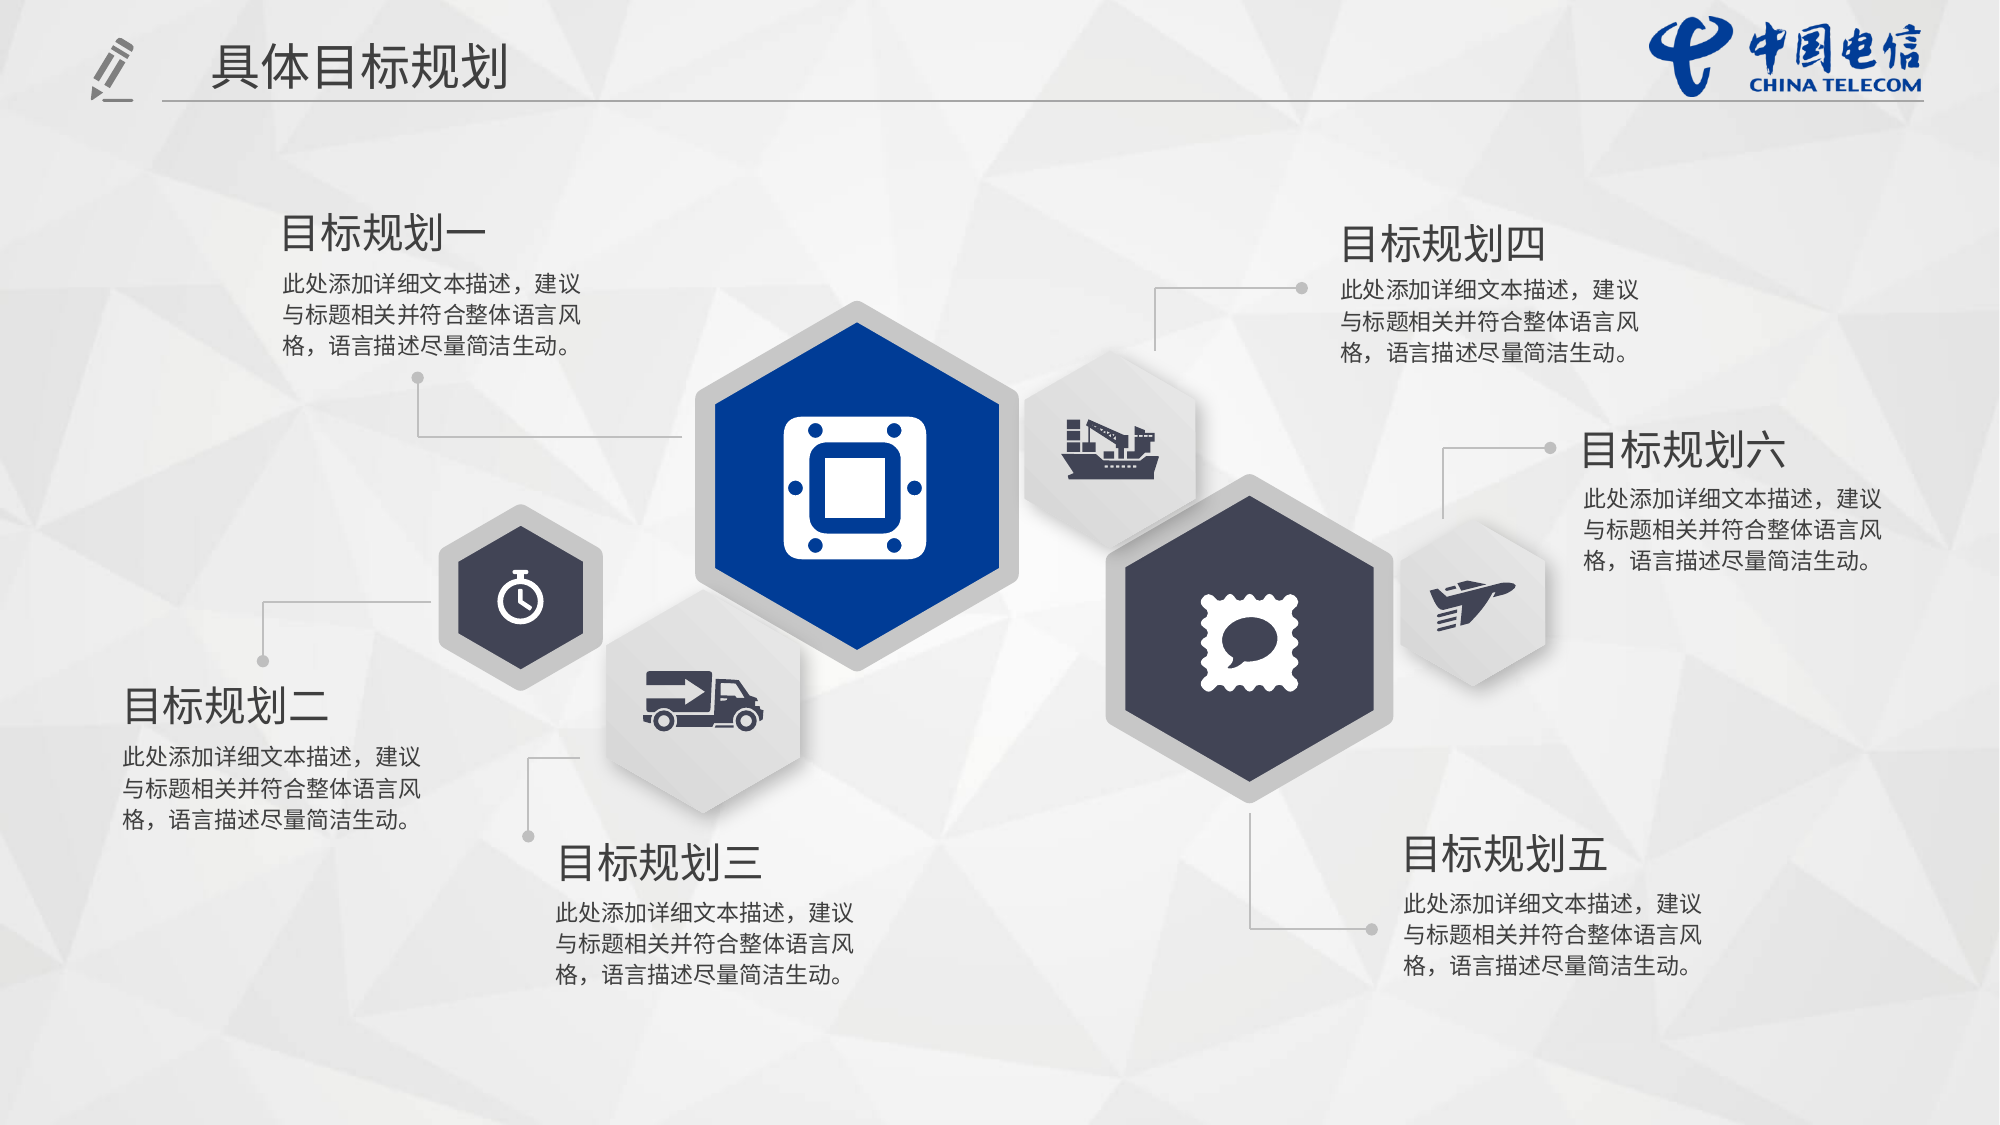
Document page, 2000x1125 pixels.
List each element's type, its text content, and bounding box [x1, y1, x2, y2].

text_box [262, 198, 683, 438]
text_box 具体目标规划 [196, 28, 526, 100]
text_box [90, 86, 104, 101]
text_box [1024, 350, 1196, 549]
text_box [1115, 483, 1384, 794]
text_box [528, 757, 884, 997]
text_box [448, 513, 594, 682]
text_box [1442, 416, 1912, 583]
text_box [110, 45, 130, 59]
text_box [1154, 209, 1669, 375]
text_box [104, 59, 126, 89]
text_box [606, 589, 801, 814]
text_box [1400, 519, 1546, 687]
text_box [105, 601, 452, 842]
picture [0, 0, 2000, 1125]
text_box [115, 37, 134, 52]
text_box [1249, 812, 1732, 988]
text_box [704, 310, 1010, 662]
text_box [102, 98, 134, 102]
text_box [93, 52, 115, 82]
